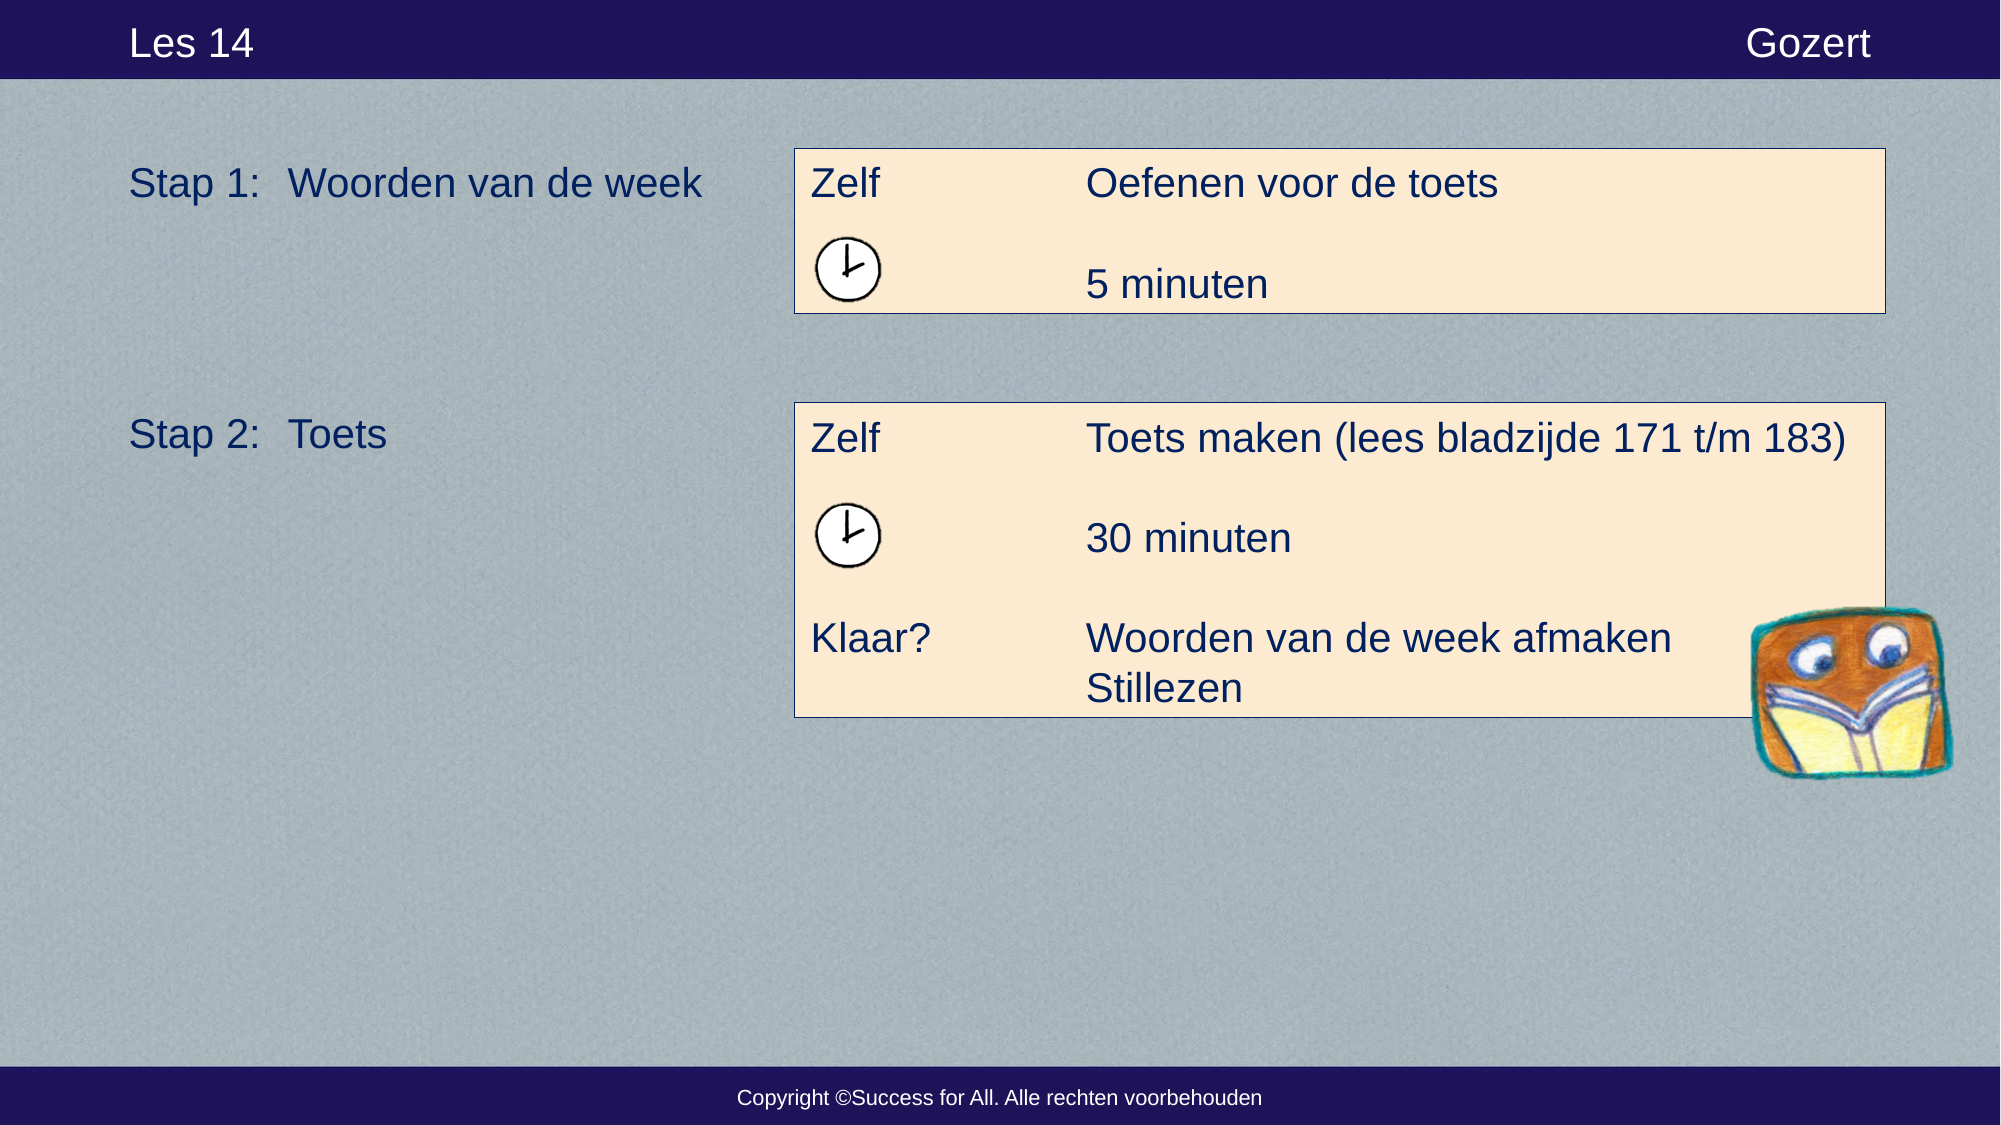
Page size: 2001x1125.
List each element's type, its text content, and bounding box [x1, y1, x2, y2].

text_box Gozert [999, 8, 1886, 73]
text_box Copyright ©Success for All. Alle rechten voorbehouden [0, 1076, 2000, 1125]
text_box Stap 1: Woorden van de week Stap 2: Toets [114, 148, 907, 764]
text_box Zelf Toets maken (lees bladzijde 171 t/m 183) 30 minuten Klaar? Woorden van de week afmaken Stillezen [794, 402, 1886, 718]
text_box Les 14 [114, 8, 354, 73]
text_box Zelf Oefenen voor de toets 5 minuten [794, 148, 1886, 314]
picture [0, 0, 2001, 1125]
